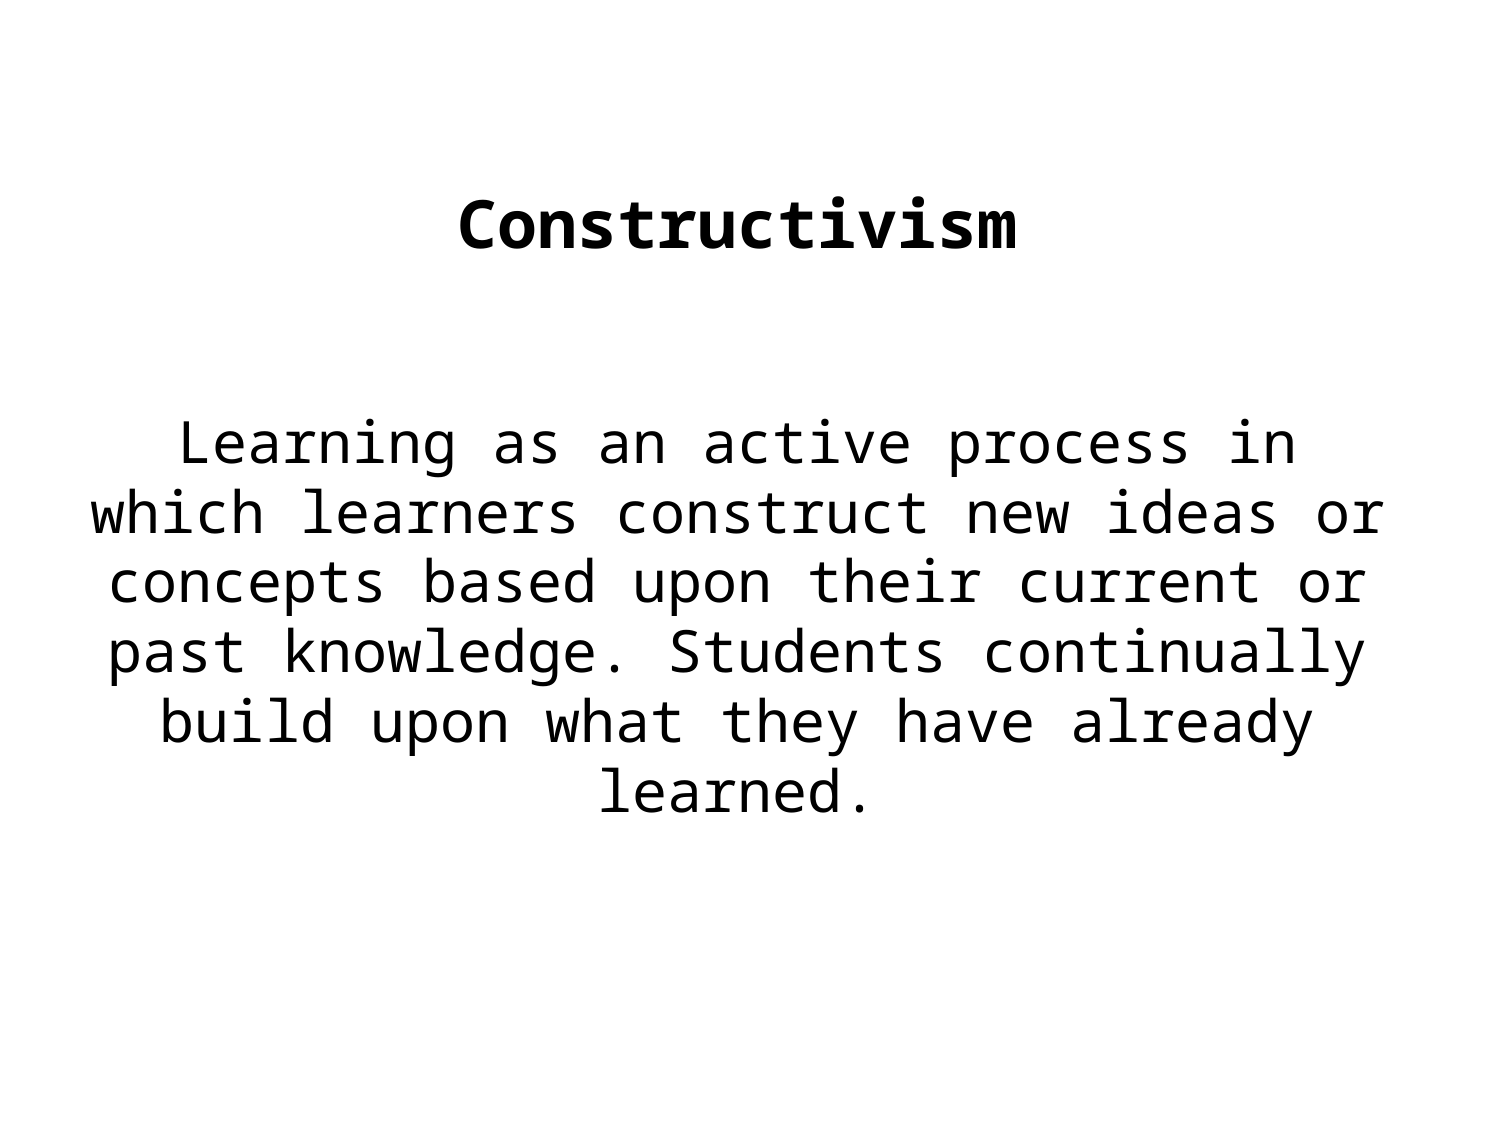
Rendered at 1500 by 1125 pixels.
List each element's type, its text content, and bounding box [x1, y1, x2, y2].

text_box Constructivism Learning as an active process in which learners construct new ideas or concepts based upon their current or past knowledge. Students continually build upon what they have already learned. [62, 174, 1413, 832]
